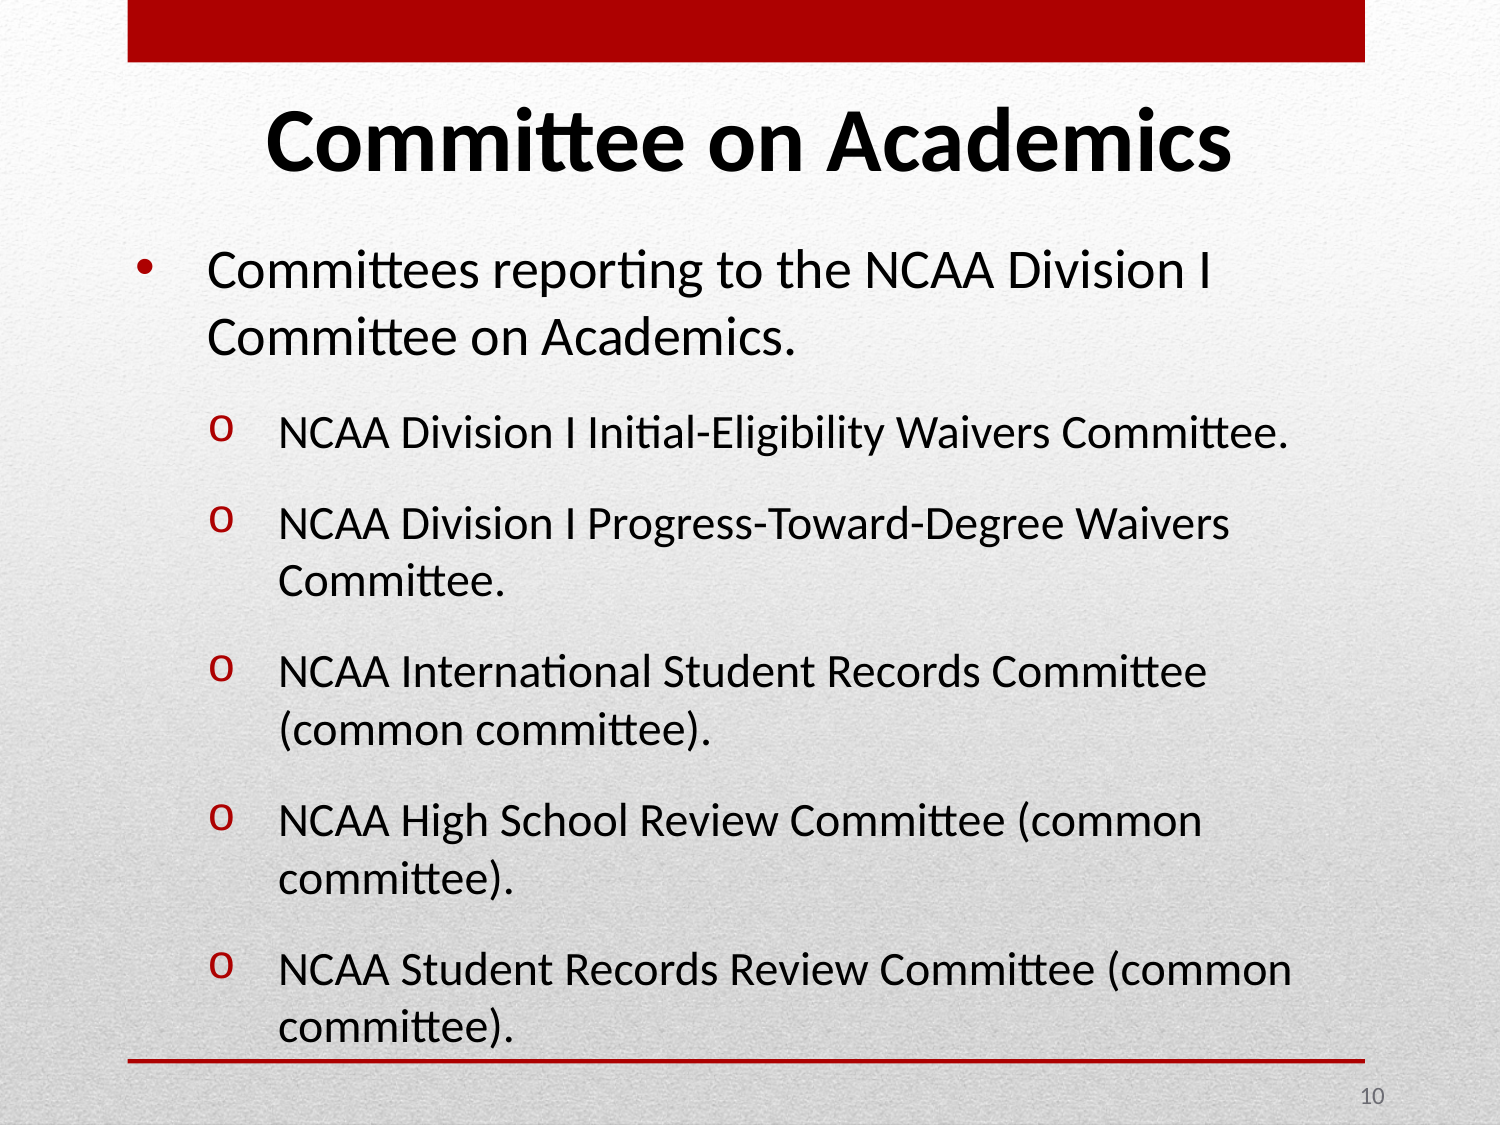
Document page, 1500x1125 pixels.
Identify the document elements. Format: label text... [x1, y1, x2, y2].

slide_number 10 [1275, 1065, 1400, 1125]
list Committees reporting to the NCAA Division I Committee on Academics. NCAA Division I Initial-Eligibility Waivers Committee. NCAA Division I Progress-Toward-Degree Waivers Committee. NCAA International Student Records Committee (common committee). NCAA High School Review Committee (common committee). NCAA Student Records Review Committee (common committee). [120, 224, 1358, 1063]
text_box Committee on Academics [0, 59, 1500, 210]
